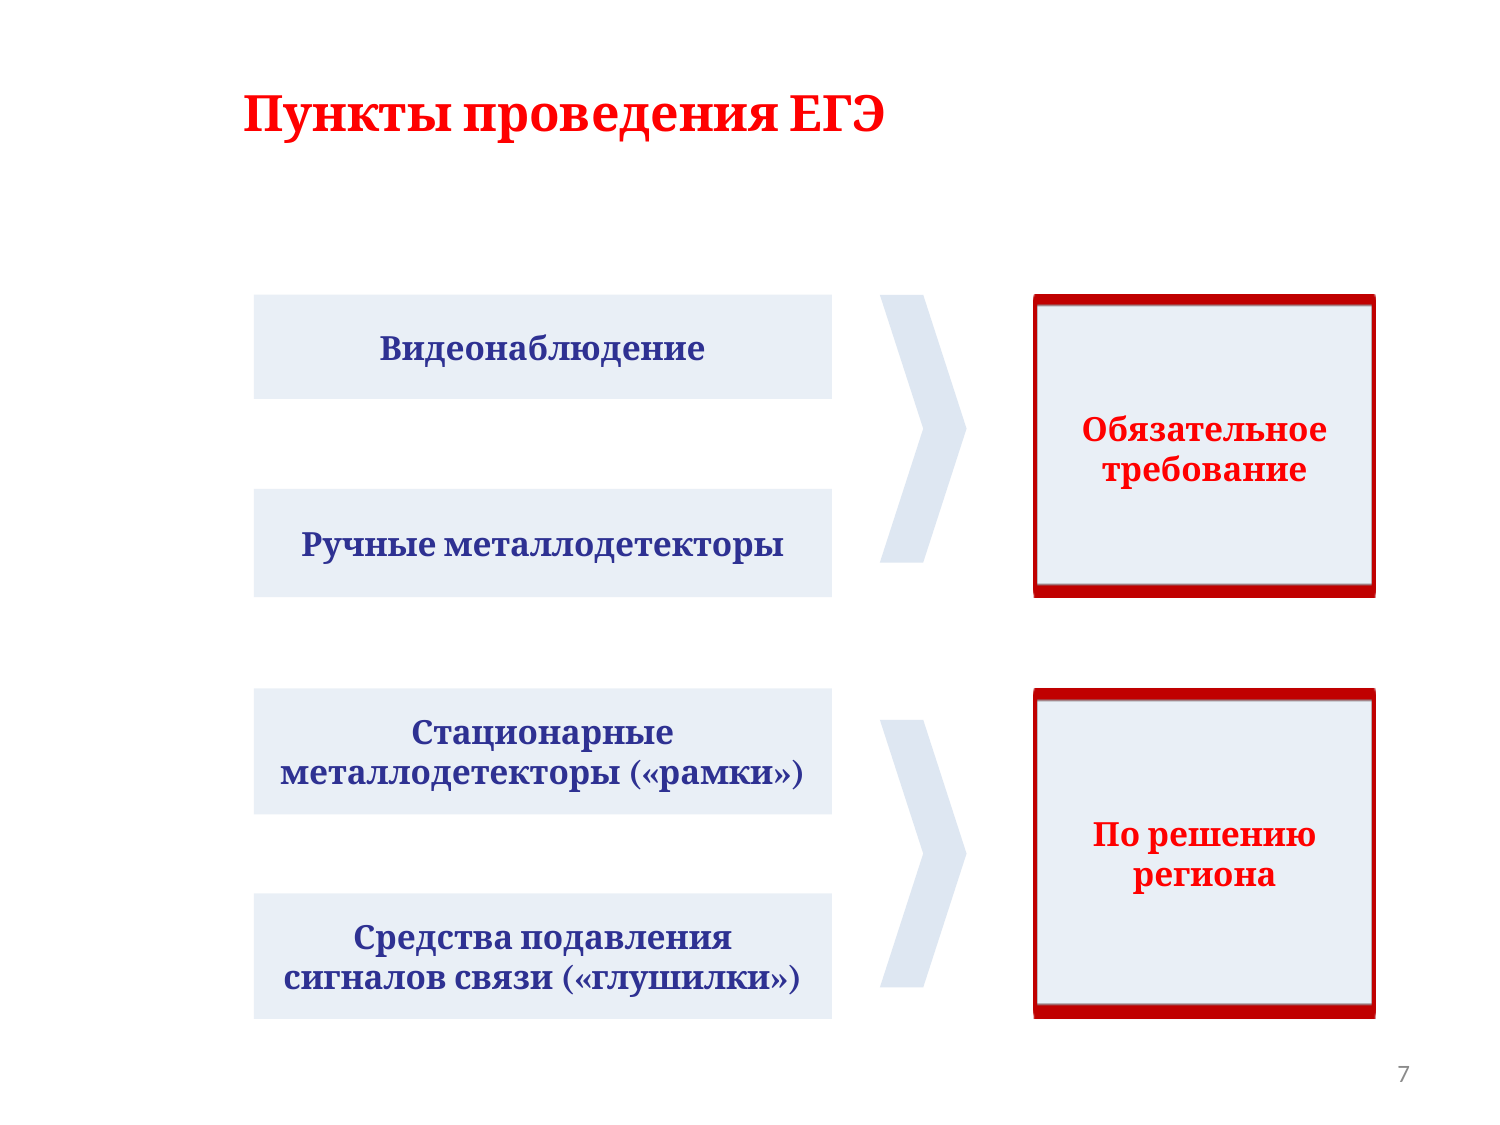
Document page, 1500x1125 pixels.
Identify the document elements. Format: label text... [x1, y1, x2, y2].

text_box Пункты проведения ЕГЭ [228, 74, 902, 149]
picture [1033, 294, 1377, 598]
text_box [877, 717, 969, 990]
text_box Стационарные металлодетекторы («рамки») [252, 686, 834, 817]
slide_number 7 [1074, 1042, 1425, 1103]
text_box [877, 292, 969, 565]
picture [1033, 688, 1377, 1020]
text_box Ручные металлодетекторы [252, 487, 834, 599]
text_box Средства подавления сигналов связи («глушилки») [252, 891, 834, 1021]
text_box Видеонаблюдение [252, 293, 834, 401]
